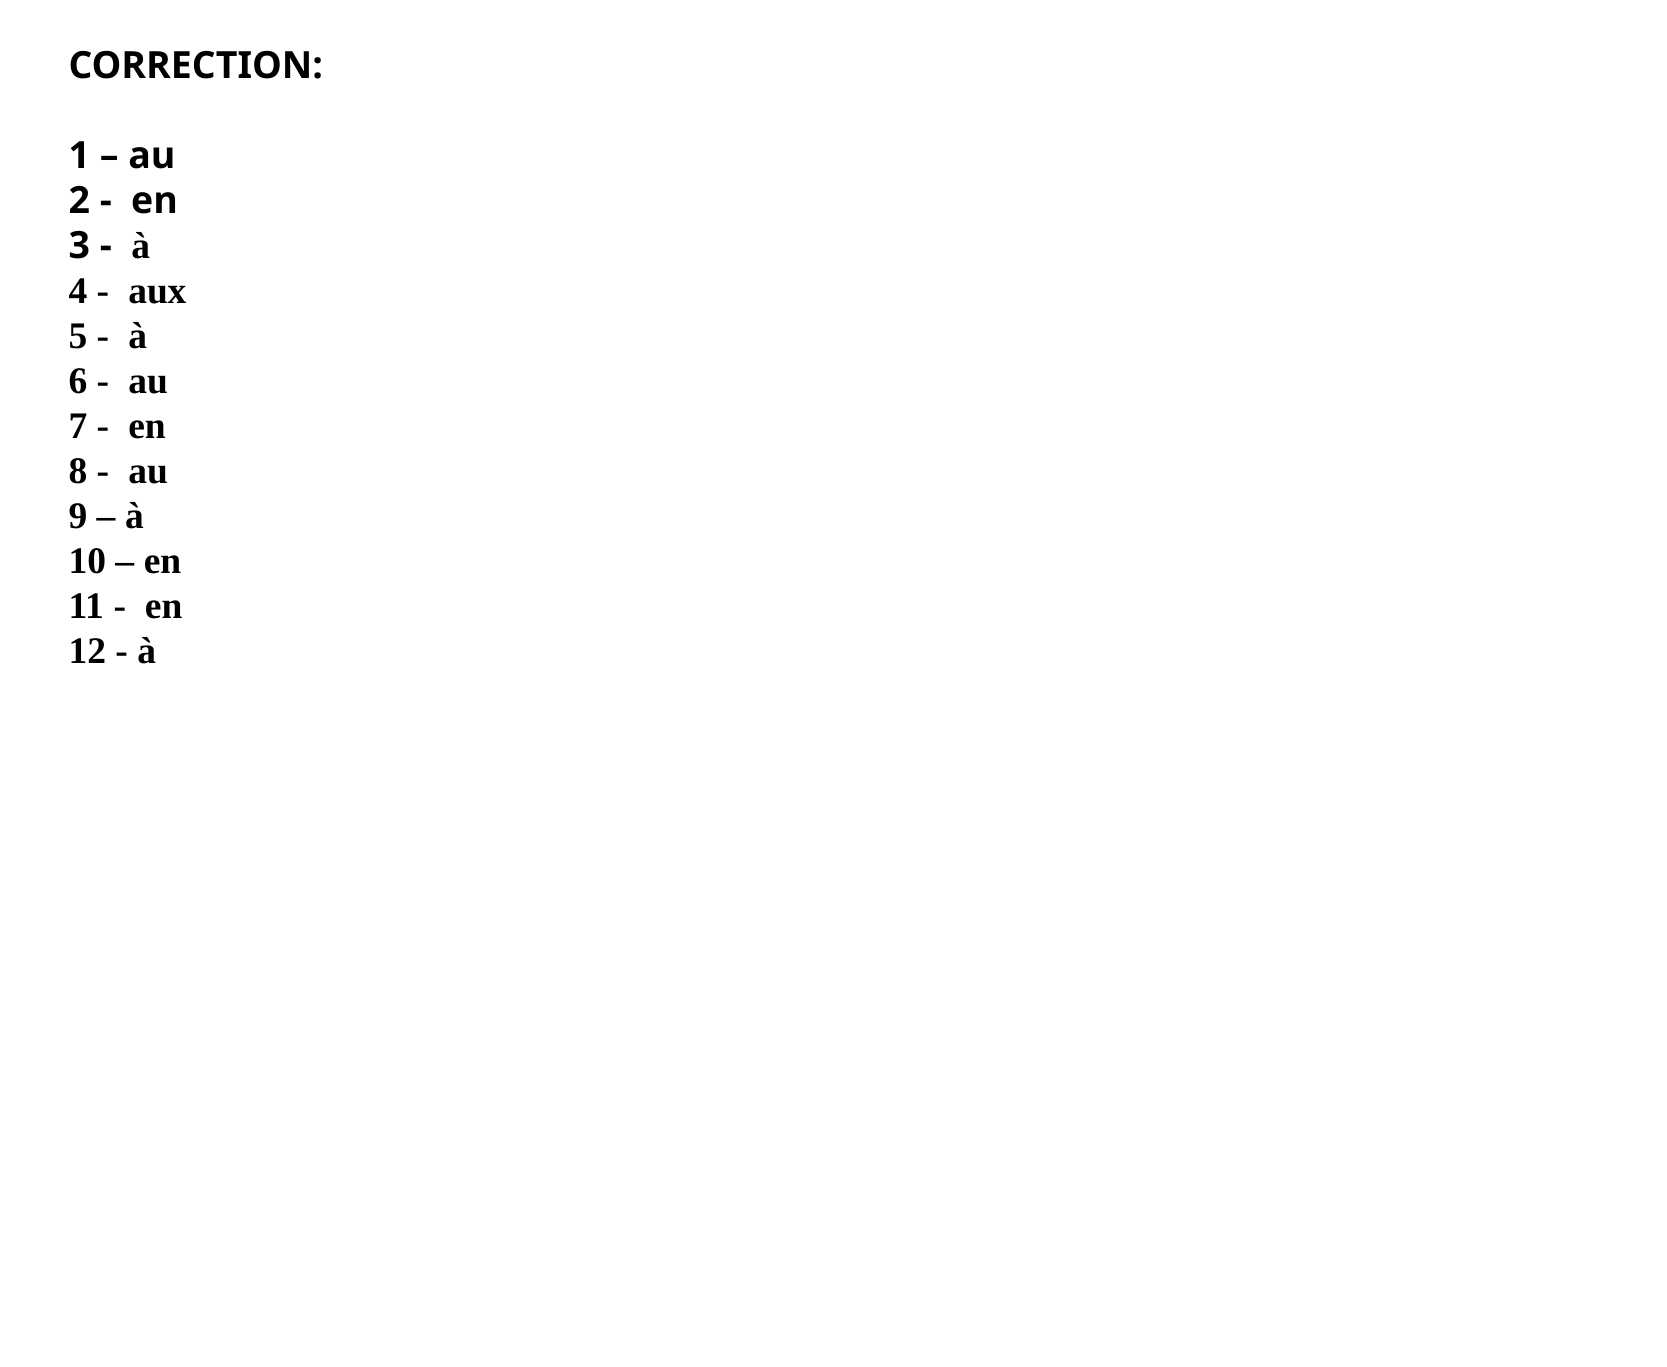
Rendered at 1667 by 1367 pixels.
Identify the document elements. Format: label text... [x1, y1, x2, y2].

text_box CORRECTION: 1 – au 2 - en 3 - à 4 - aux 5 - à 6 - au 7 - en 8 - au 9 – à 10 – en 11 - en 12 - à [53, 33, 952, 679]
